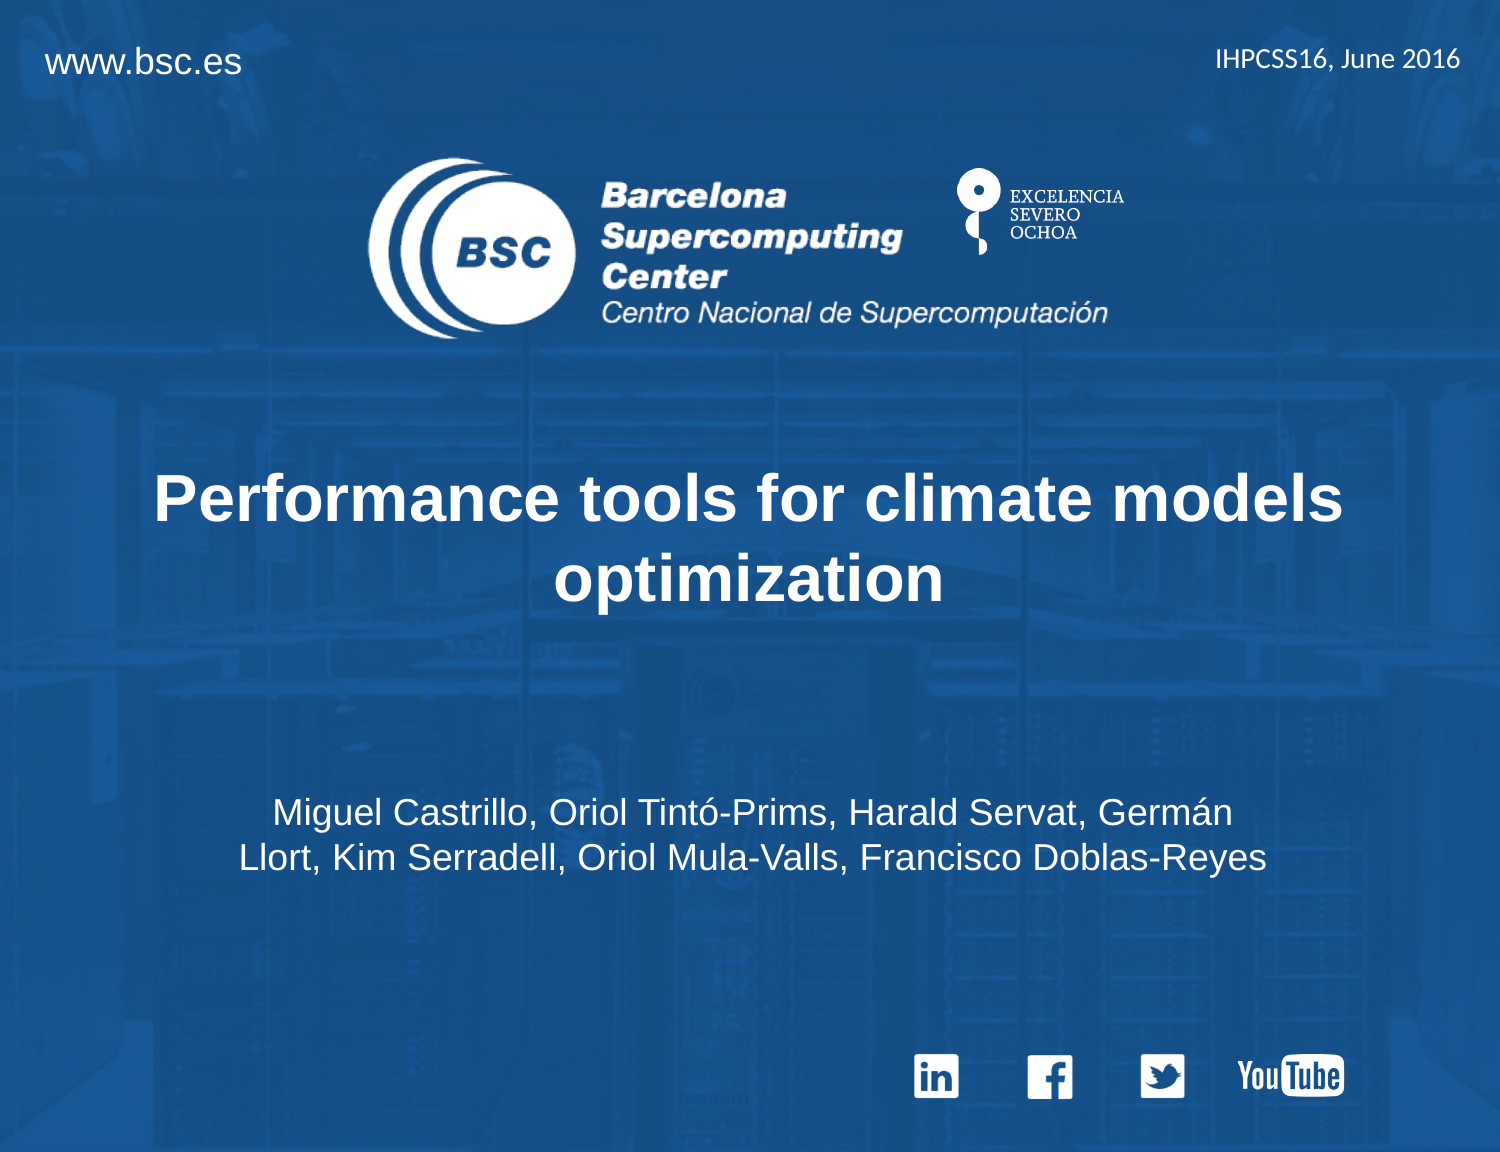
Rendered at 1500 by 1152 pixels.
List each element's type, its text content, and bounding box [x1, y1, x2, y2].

picture [0, 0, 1500, 1152]
text_box Performance tools for climate models optimization [112, 411, 1388, 659]
text_box IHPCSS16, June 2016 [1074, 32, 1476, 101]
text_box Miguel Castrillo, Oriol Tintó-Prims, Harald Servat, Germán Llort, Kim Serradell, Oriol Mula-Valls, Francisco Doblas-Reyes [221, 780, 1285, 863]
